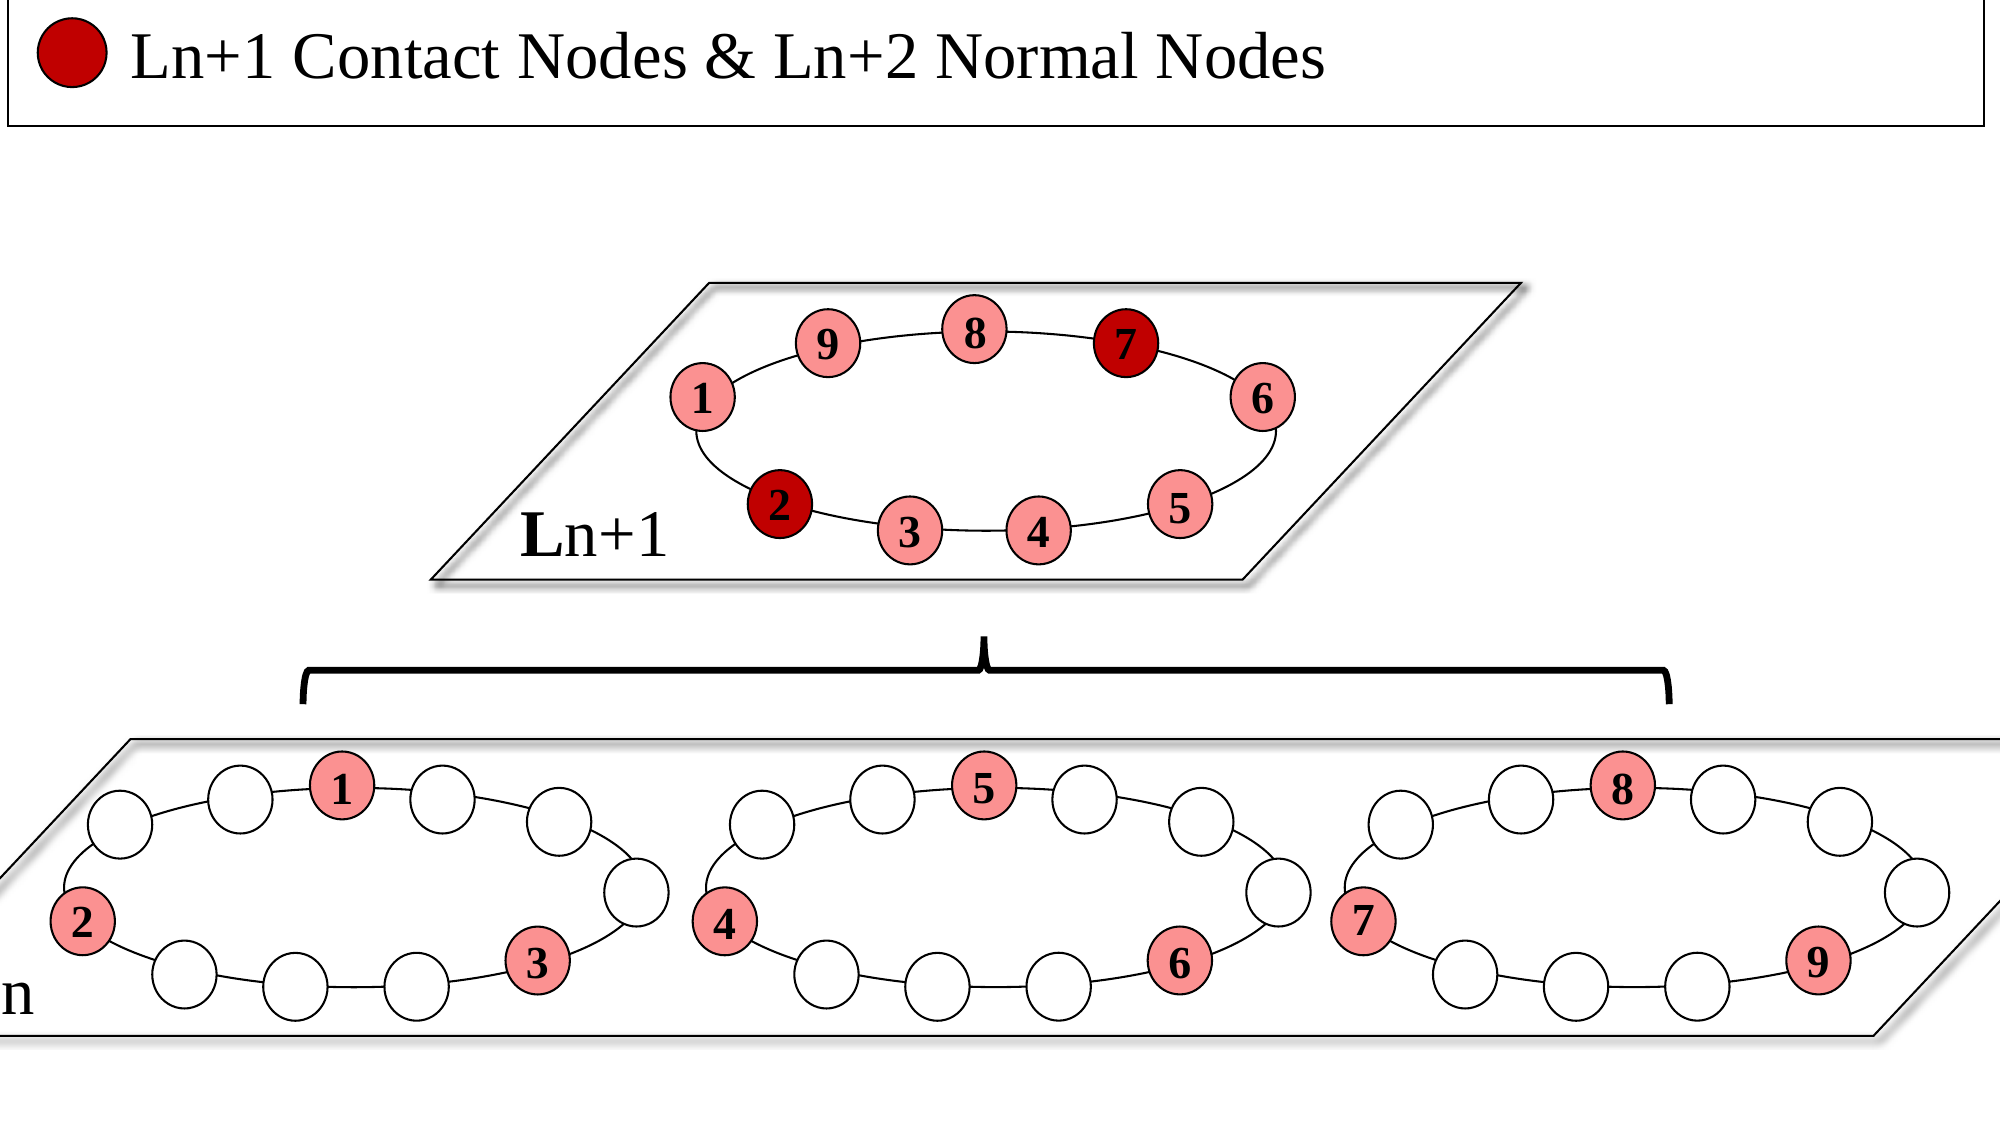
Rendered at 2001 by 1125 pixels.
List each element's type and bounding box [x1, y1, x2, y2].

text_box [0, 0, 2000, 1037]
